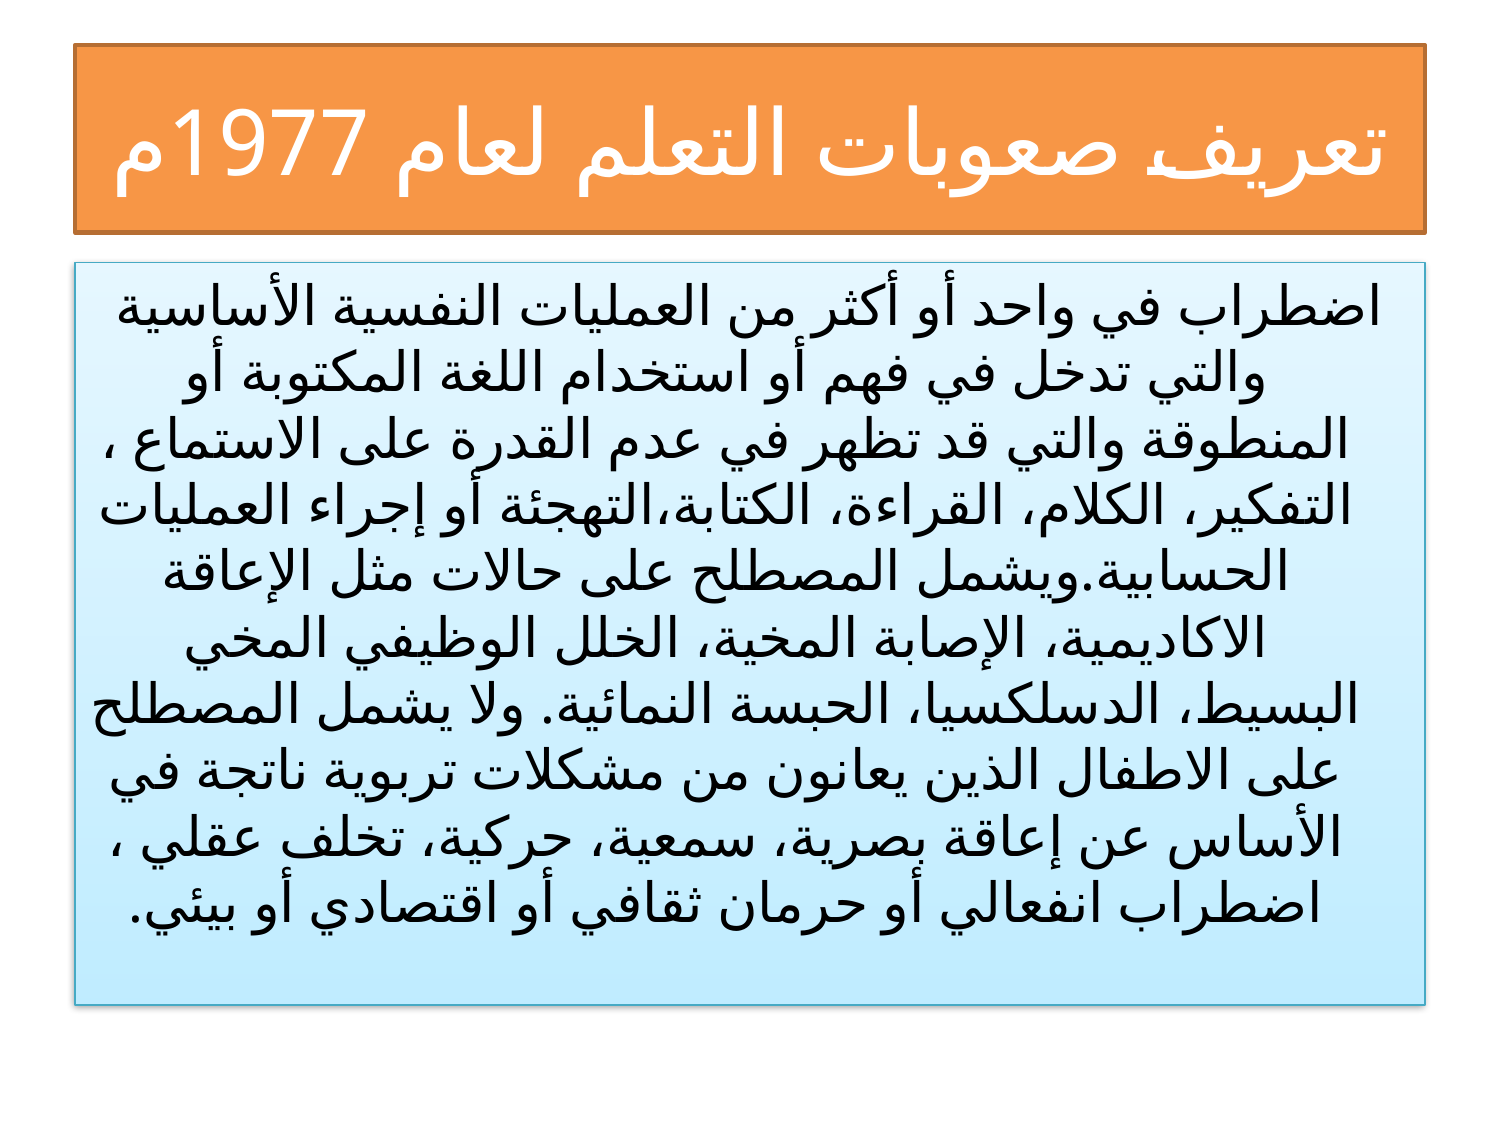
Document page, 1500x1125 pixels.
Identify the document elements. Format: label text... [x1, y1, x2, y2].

list اضطراب في واحد أو أكثر من العمليات النفسية الأساسية والتي تدخل في فهم أو استخدام اللغة المكتوبة أو المنطوقة والتي قد تظهر في عدم القدرة على الاستماع ، التفكير، الكلام، القراءة، الكتابة،التهجئة أو إجراء العمليات الحسابية.ويشمل المصطلح على حالات مثل الإعاقة الاكاديمية، الإصابة المخية، الخلل الوظيفي المخي البسيط، الدسلكسيا، الحبسة النمائية. ولا يشمل المصطلح على الاطفال الذين يعانون من مشكلات تربوية ناتجة في الأساس عن إعاقة بصرية، سمعية، حركية، تخلف عقلي ، اضطراب انفعالي أو حرمان ثقافي أو اقتصادي أو بيئي. [74, 262, 1426, 1006]
title تعريف صعوبات التعلم لعام 1977م [73, 43, 1427, 235]
